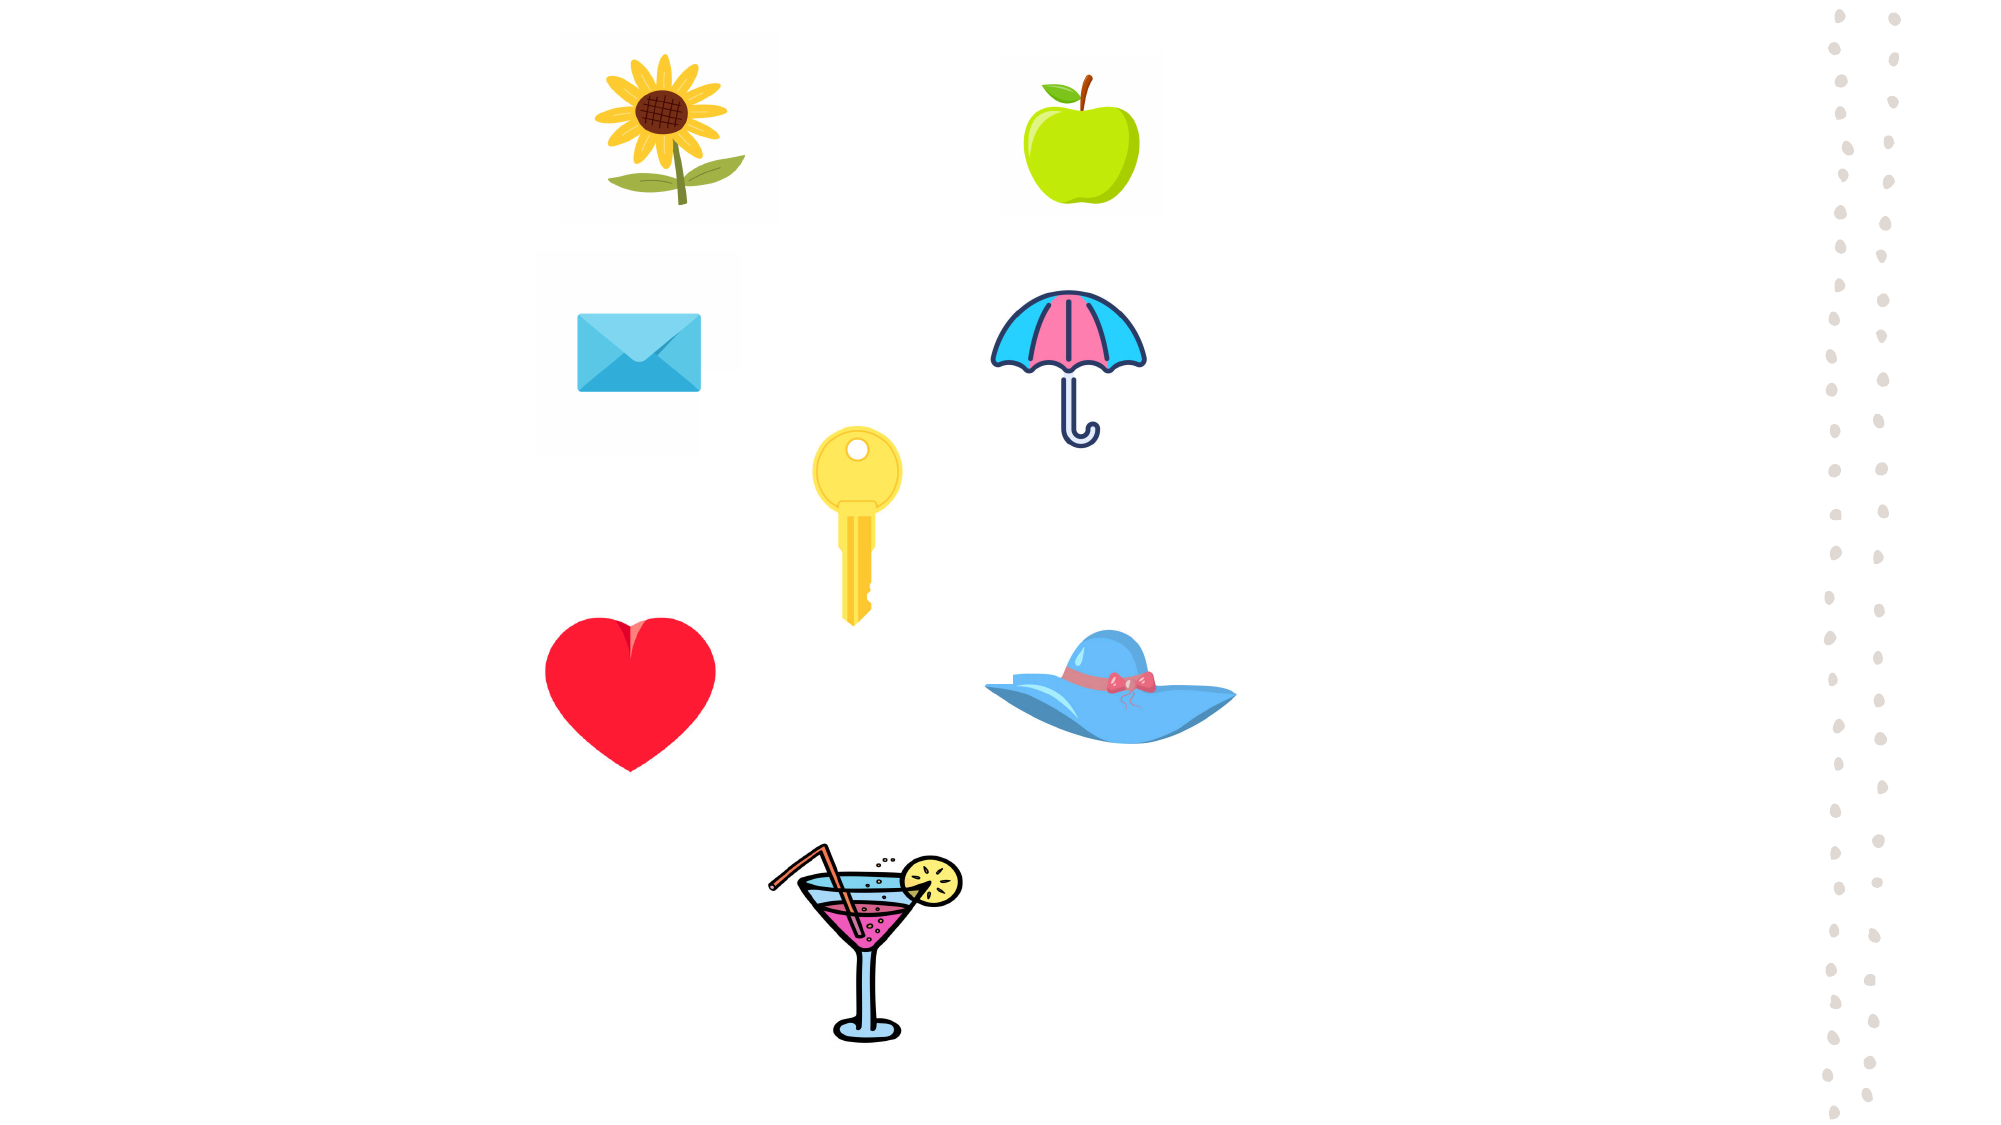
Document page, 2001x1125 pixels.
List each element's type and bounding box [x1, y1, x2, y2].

picture [444, 50, 1258, 1073]
list [559, 31, 778, 225]
